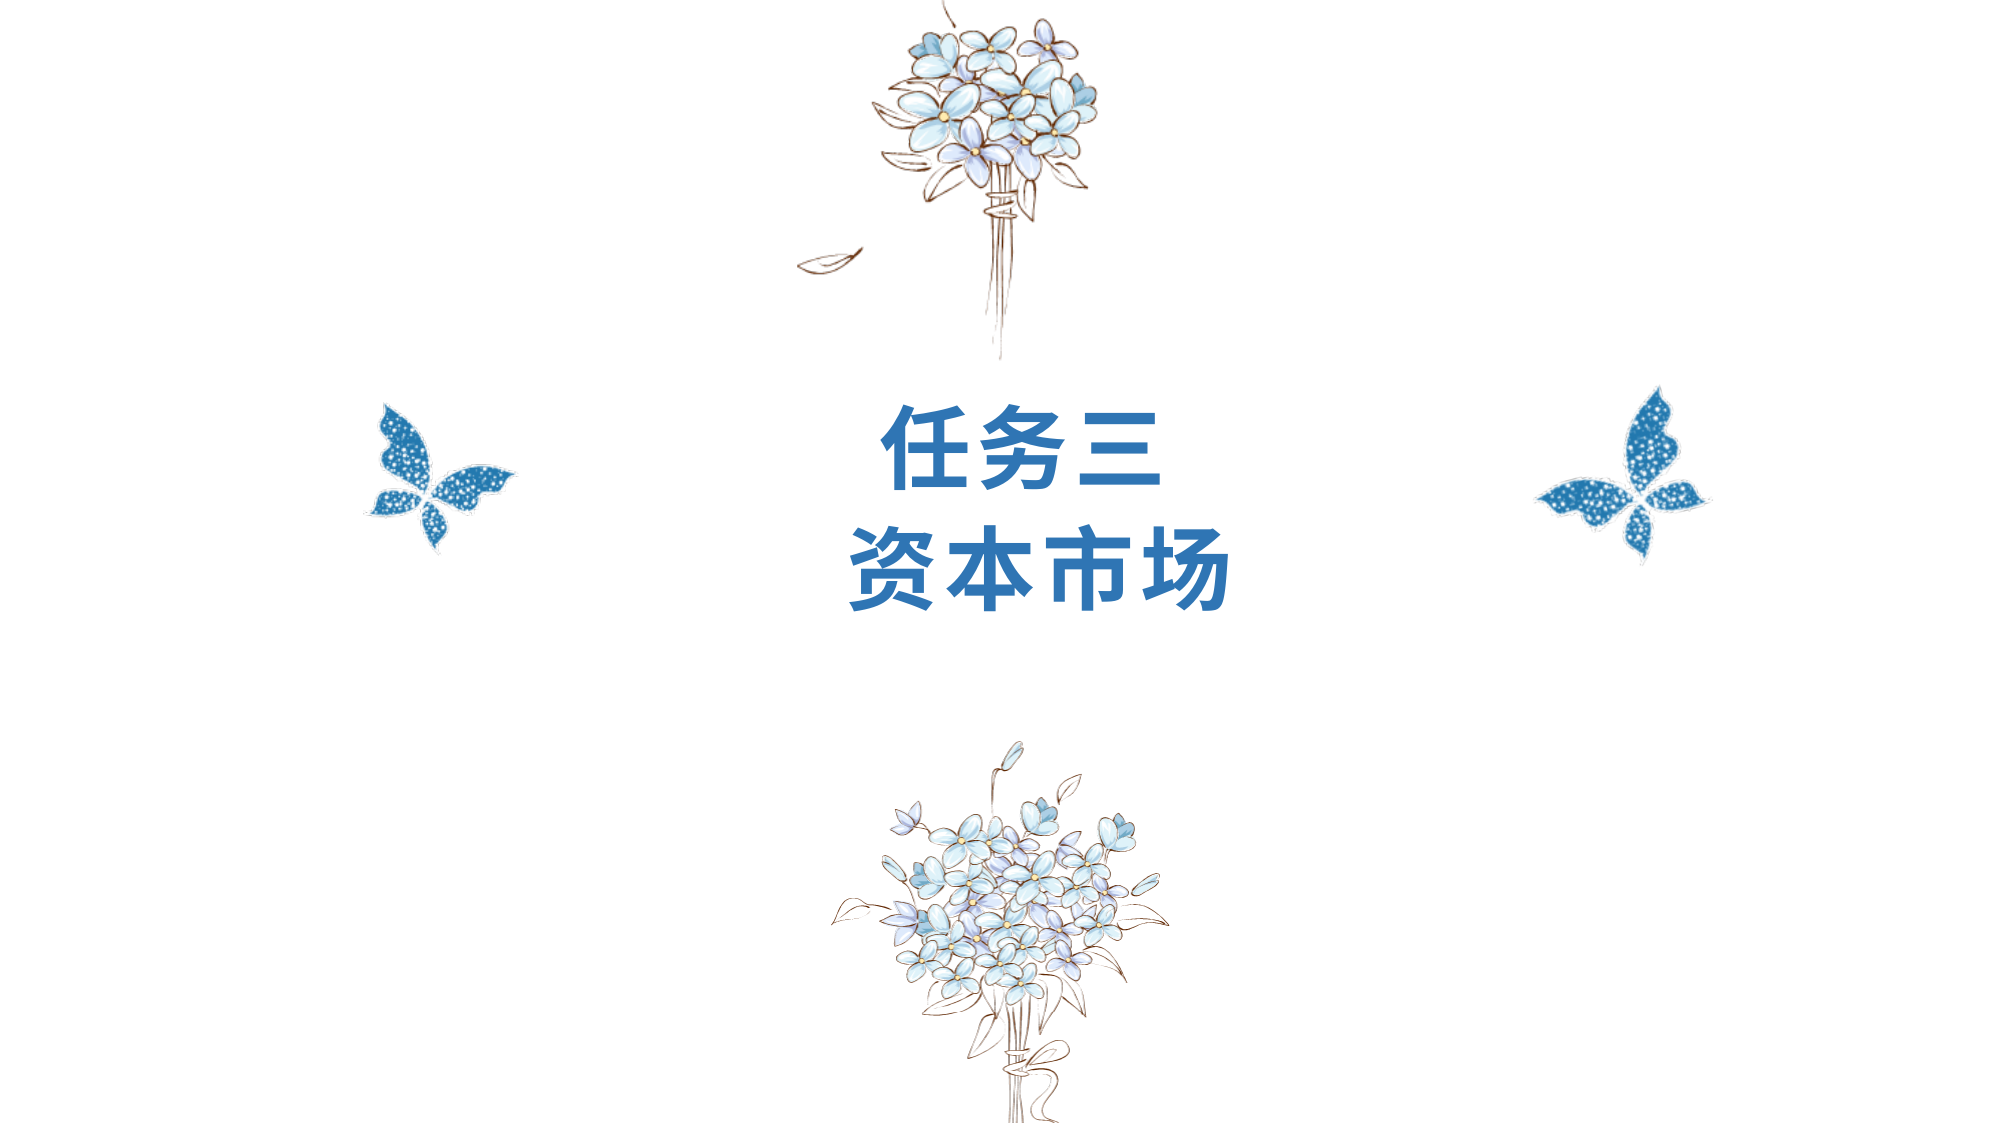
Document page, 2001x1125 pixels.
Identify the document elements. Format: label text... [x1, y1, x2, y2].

picture [797, 0, 1099, 362]
picture [363, 402, 515, 556]
picture [1564, 380, 1724, 586]
title 任务三 资本市场 [515, 373, 1564, 630]
picture [831, 741, 1170, 1123]
